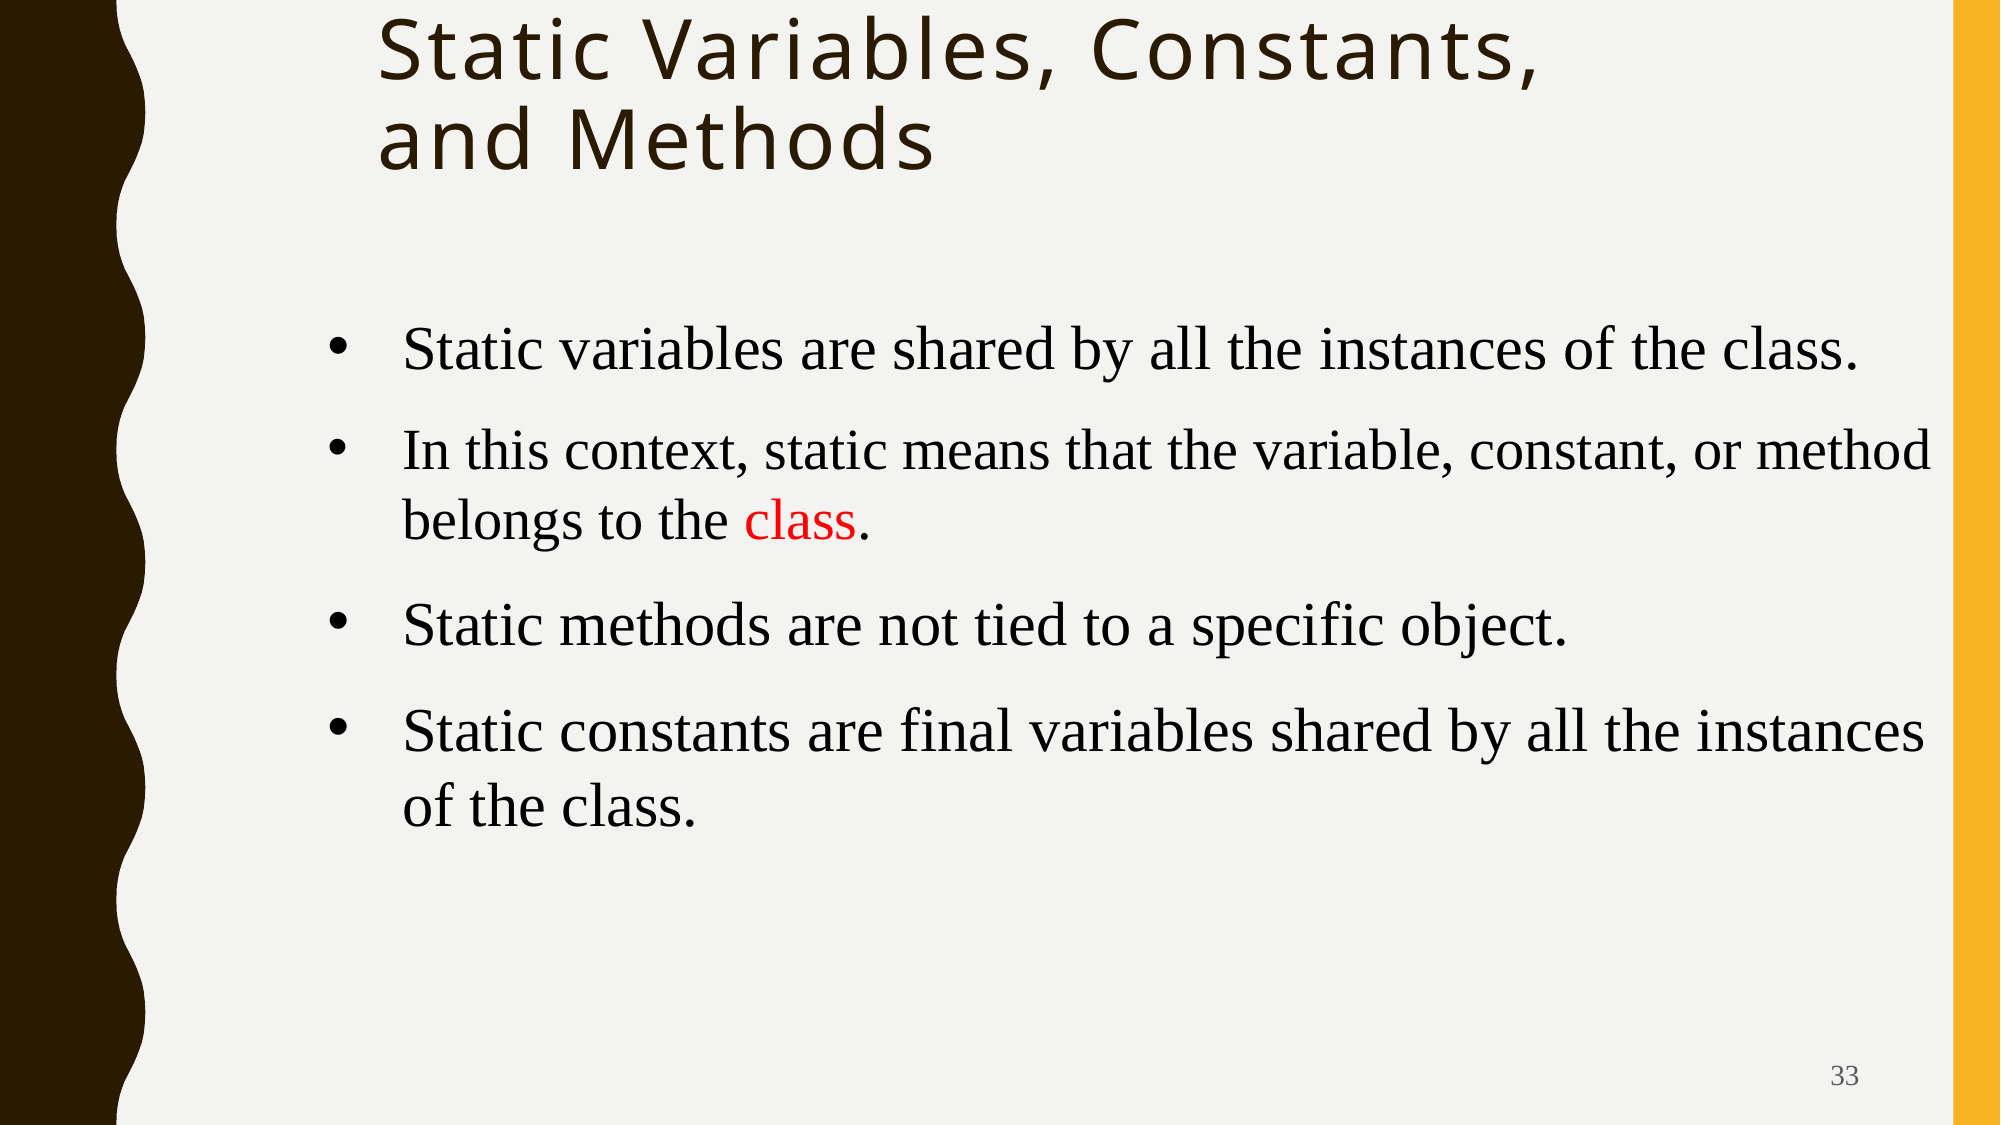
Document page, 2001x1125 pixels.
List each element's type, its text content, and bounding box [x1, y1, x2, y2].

text_box Static variables are shared by all the instances of the class. In this context, static means that the variable, constant, or method belongs to the class. Static methods are not tied to a specific object. Static constants are final variables shared by all the instances of the class. [312, 299, 1948, 847]
title Static Variables, Constants, and Methods [362, 0, 1638, 235]
slide_number 33 [1412, 1045, 1875, 1103]
